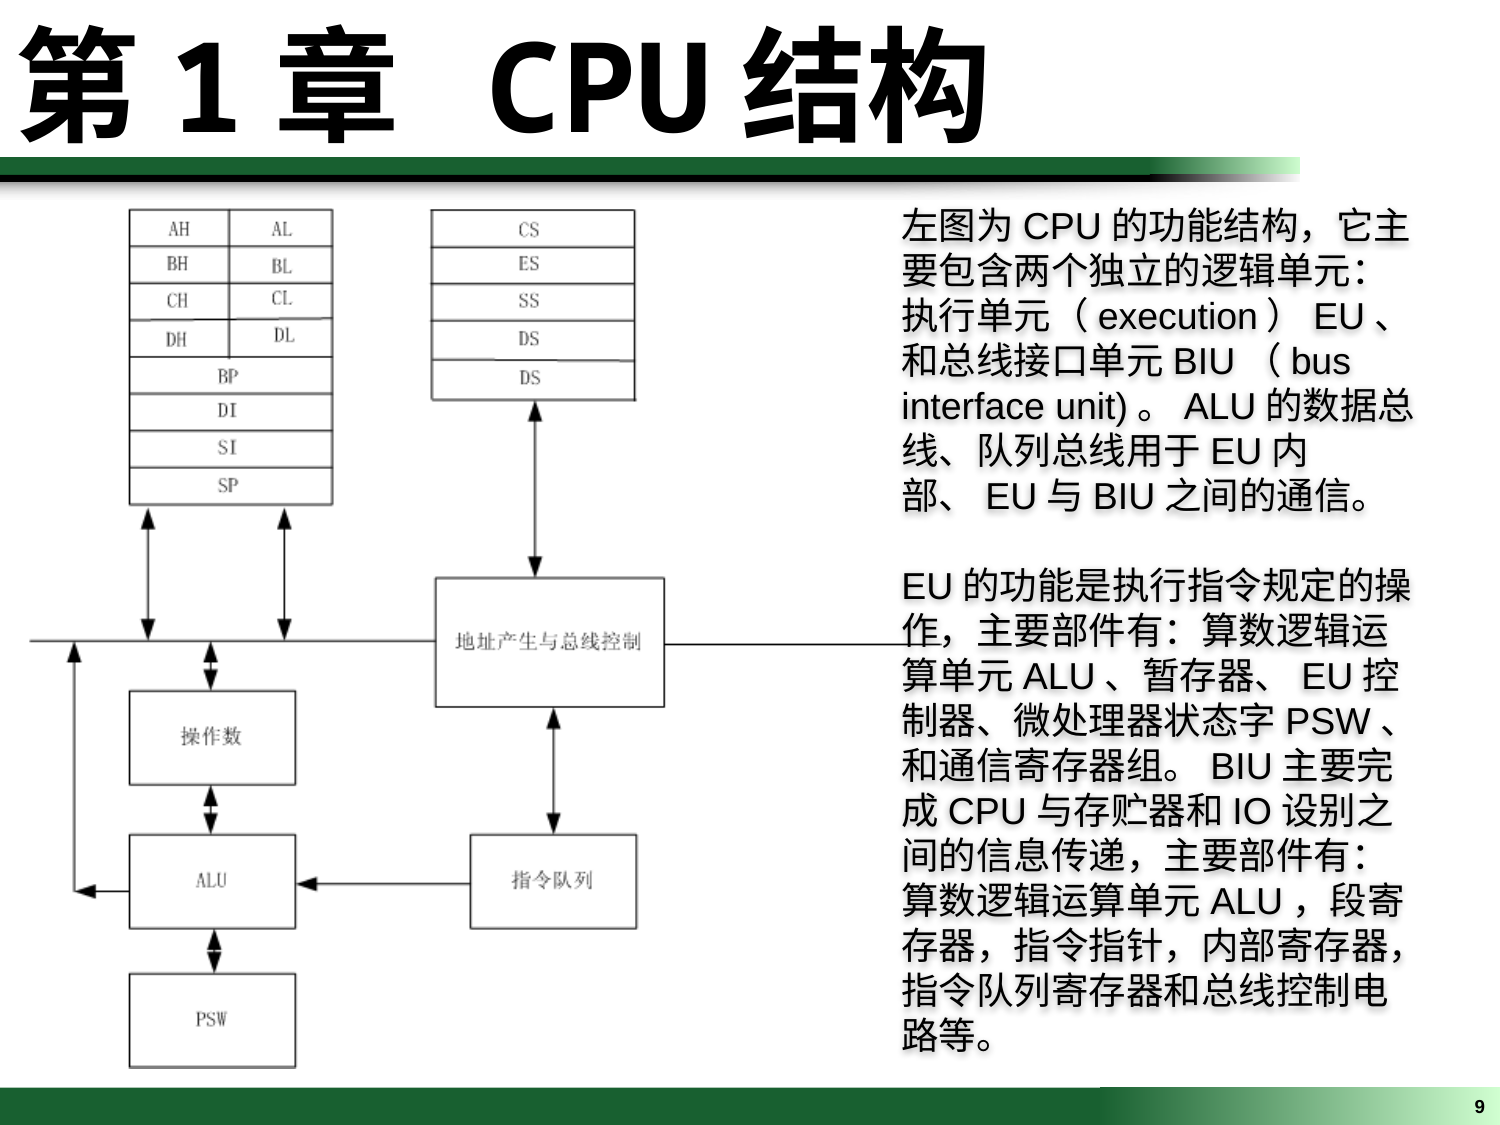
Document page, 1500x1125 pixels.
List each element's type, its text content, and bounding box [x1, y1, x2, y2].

text_box 第1章 CPU结构 [0, 0, 1260, 167]
text_box 左图为CPU的功能结构，它主要包含两个独立的逻辑单元：执行单元（execution）EU、和总线接口单元BIU（bus interface unit)。ALU的数据总线、队列总线用于EU内部、EU与BIU之间的通信。 EU的功能是执行指令规定的操作，主要部件有：算数逻辑运算单元ALU、暂存器、EU控制器、微处理器状态字PSW、和通信寄存器组。BIU主要完成CPU与存贮器和IO设别之间的信息传递，主要部件有：算数逻辑运算单元ALU，段寄存器，指令指针，内部寄存器，指令队列寄存器和总线控制电路等。 [886, 194, 1438, 1065]
picture [29, 207, 943, 1070]
slide_number 9 [1437, 1087, 1500, 1125]
picture [0, 174, 1313, 200]
